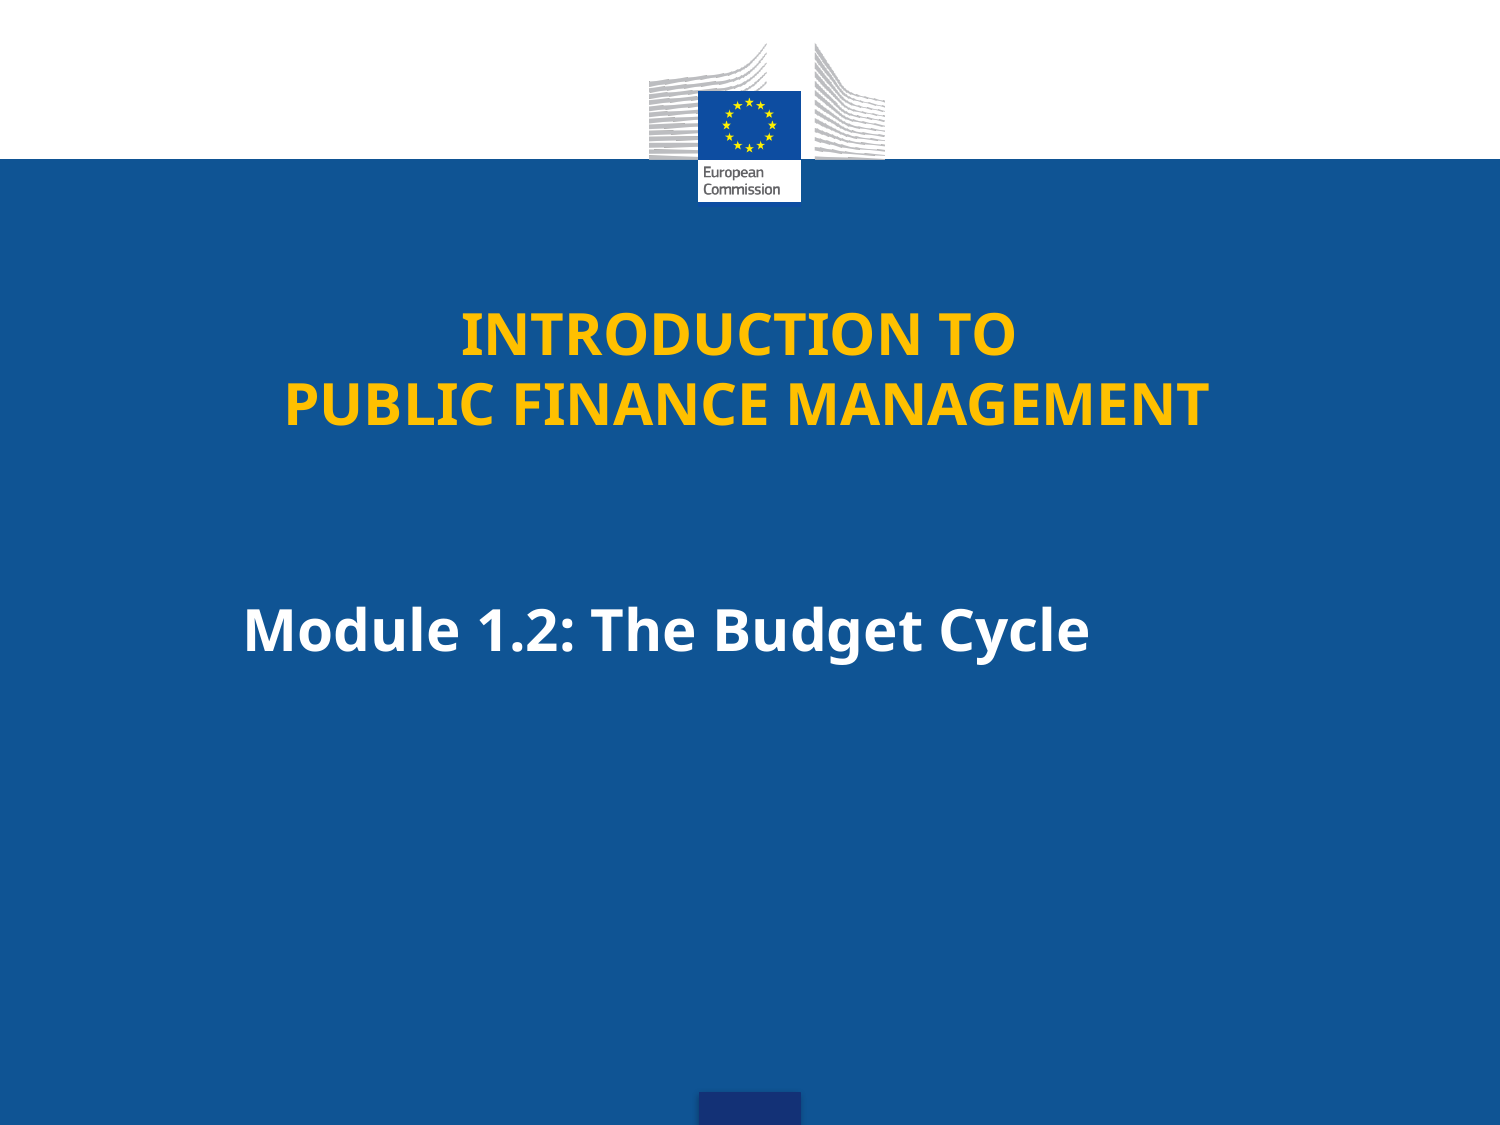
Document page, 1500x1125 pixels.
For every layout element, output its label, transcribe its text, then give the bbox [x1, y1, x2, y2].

title INTRODUCTION TO PUBLIC FINANCE MANAGEMENT [154, 302, 1339, 433]
subtitle Module 1.2: The Budget Cycle [227, 585, 1266, 727]
